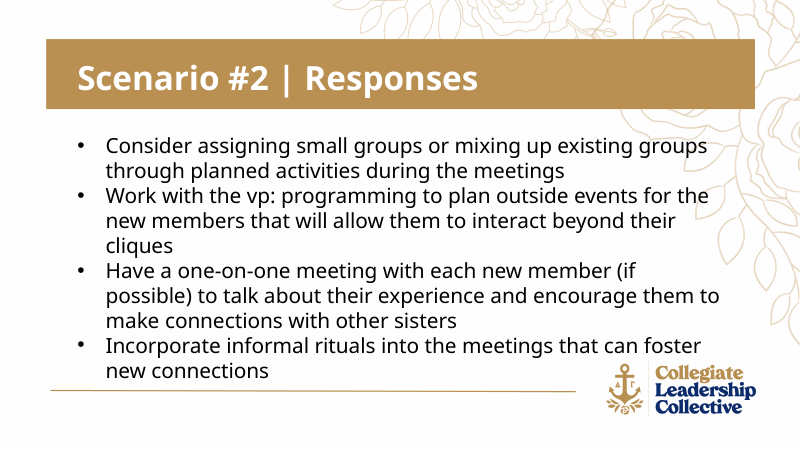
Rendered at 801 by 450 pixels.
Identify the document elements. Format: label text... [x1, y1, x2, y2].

list Scenario #2 | Responses [62, 50, 738, 100]
list Consider assigning small groups or mixing up existing groups through planned activities during the meetings Work with the vp: programming to plan outside events for the new members that will allow them to interact beyond their cliques Have a one-on-one meeting with each new member (if possible) to talk about their experience and encourage them to make connections with other sisters Incorporate informal rituals into the meetings that can foster new connections [62, 125, 738, 350]
picture [0, 0, 801, 450]
